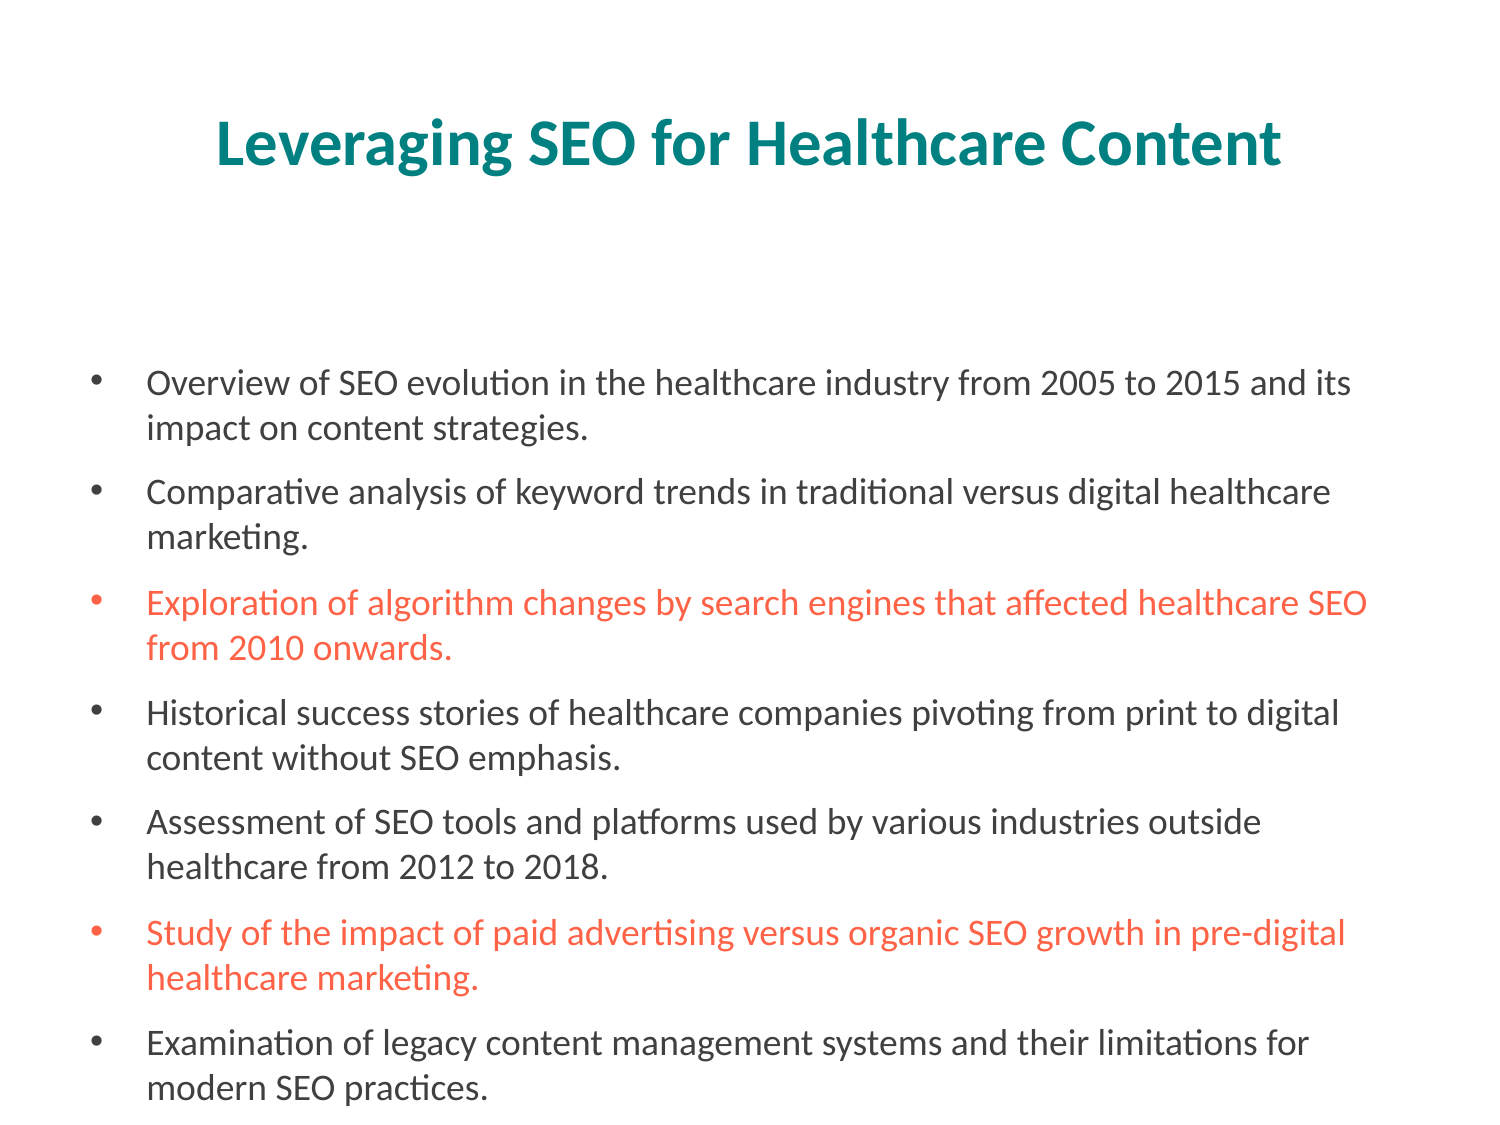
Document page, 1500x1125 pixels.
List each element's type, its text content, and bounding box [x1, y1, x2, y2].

title Leveraging SEO for Healthcare Content [75, 45, 1425, 233]
list Overview of SEO evolution in the healthcare industry from 2005 to 2015 and its impact on content strategies. Comparative analysis of keyword trends in traditional versus digital healthcare marketing. Exploration of algorithm changes by search engines that affected healthcare SEO from 2010 onwards. Historical success stories of healthcare companies pivoting from print to digital content without SEO emphasis. Assessment of SEO tools and platforms used by various industries outside healthcare from 2012 to 2018. Study of the impact of paid advertising versus organic SEO growth in pre-digital healthcare marketing. Examination of legacy content management systems and their limitations for modern SEO practices. [75, 262, 1425, 1005]
